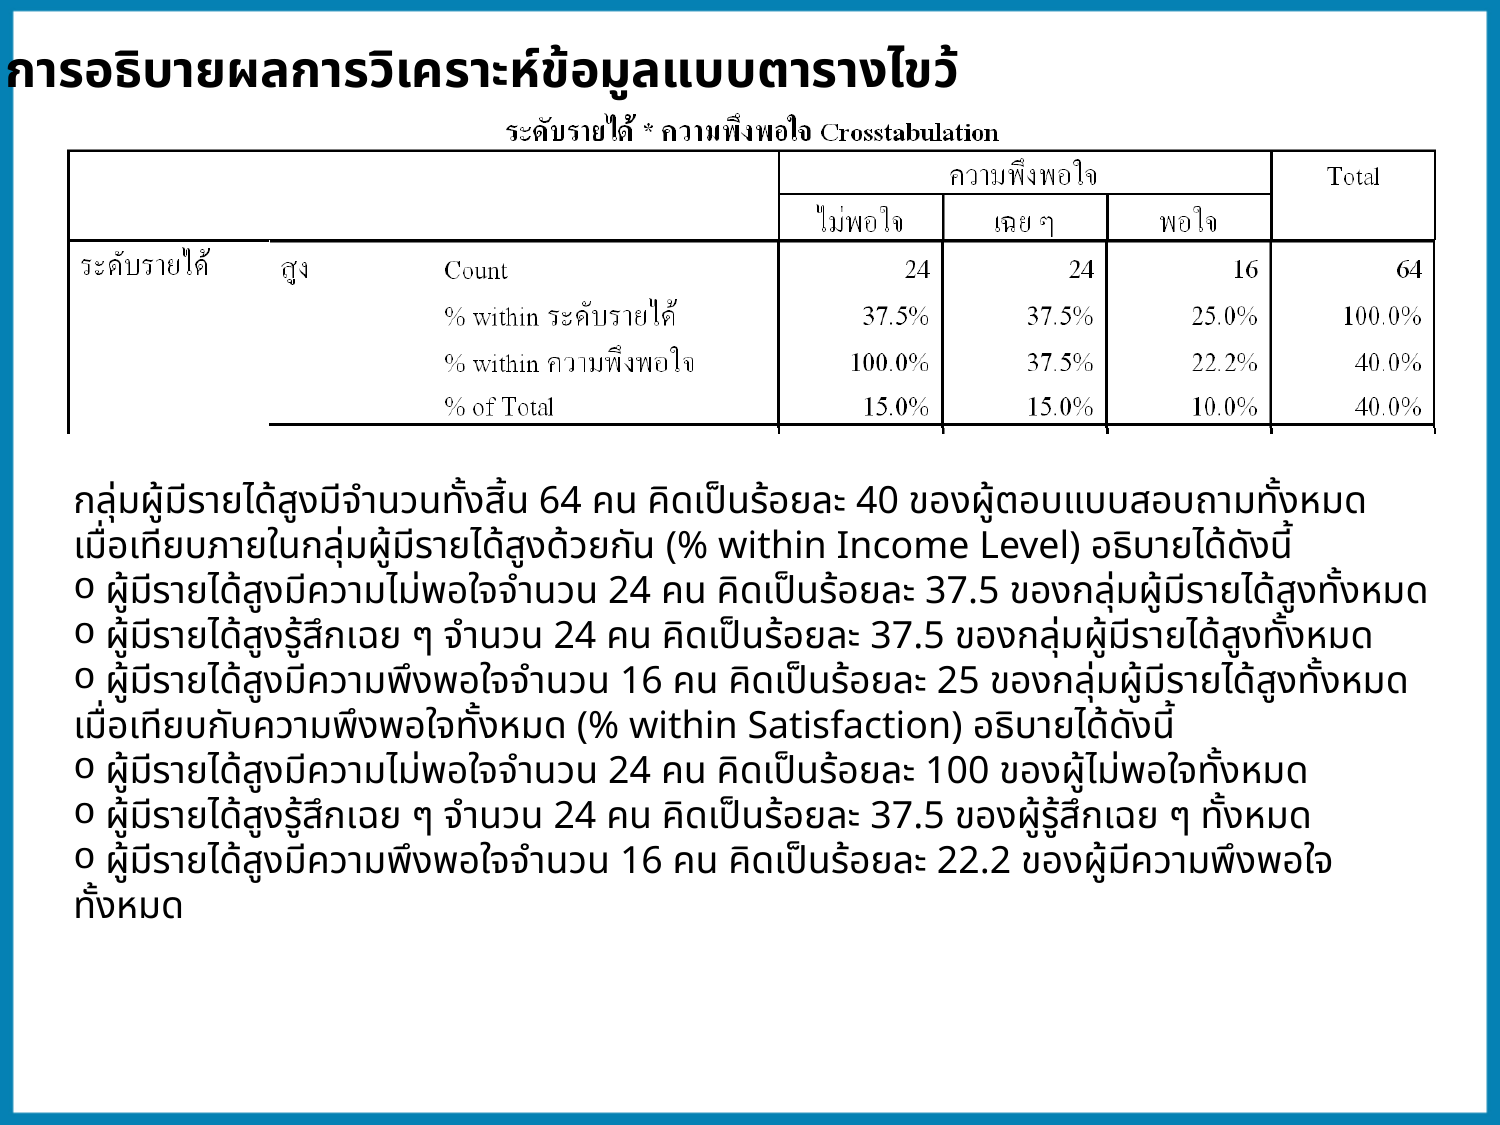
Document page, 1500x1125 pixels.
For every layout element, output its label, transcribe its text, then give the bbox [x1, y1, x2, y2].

picture [13, 11, 1487, 1113]
text_box 10.3.2 การอธิบายผลการวิเคราะห์ข้อมูลแบบตารางไขว้ [0, 29, 975, 105]
text_box กลุ่มผู้มีรายได้สูงมีจำนวนทั้งสิ้น 64 คน คิดเป็นร้อยละ 40 ของผู้ตอบแบบสอบถามทั้งหมด เมื่อเทียบภายในกลุ่มผู้มีรายได้สูงด้วยกัน (% within Income Level) อธิบายได้ดังนี้ ผู้มีรายได้สูงมีความไม่พอใจจำนวน 24 คน คิดเป็นร้อยละ 37.5 ของกลุ่มผู้มีรายได้สูงทั้งหมด ผู้มีรายได้สูงรู้สึกเฉย ๆ จำนวน 24 คน คิดเป็นร้อยละ 37.5 ของกลุ่มผู้มีรายได้สูงทั้งหมด ผู้มีรายได้สูงมีความพึงพอใจจำนวน 16 คน คิดเป็นร้อยละ 25 ของกลุ่มผู้มีรายได้สูงทั้งหมด เมื่อเทียบกับความพึงพอใจทั้งหมด (% within Satisfaction) อธิบายได้ดังนี้ ผู้มีรายได้สูงมีความไม่พอใจจำนวน 24 คน คิดเป็นร้อยละ 100 ของผู้ไม่พอใจทั้งหมด ผู้มีรายได้สูงรู้สึกเฉย ๆ จำนวน 24 คน คิดเป็นร้อยละ 37.5 ของผู้รู้สึกเฉย ๆ ทั้งหมด ผู้มีรายได้สูงมีความพึงพอใจจำนวน 16 คน คิดเป็นร้อยละ 22.2 ของผู้มีความพึงพอใจทั้งหมด [58, 468, 1453, 934]
